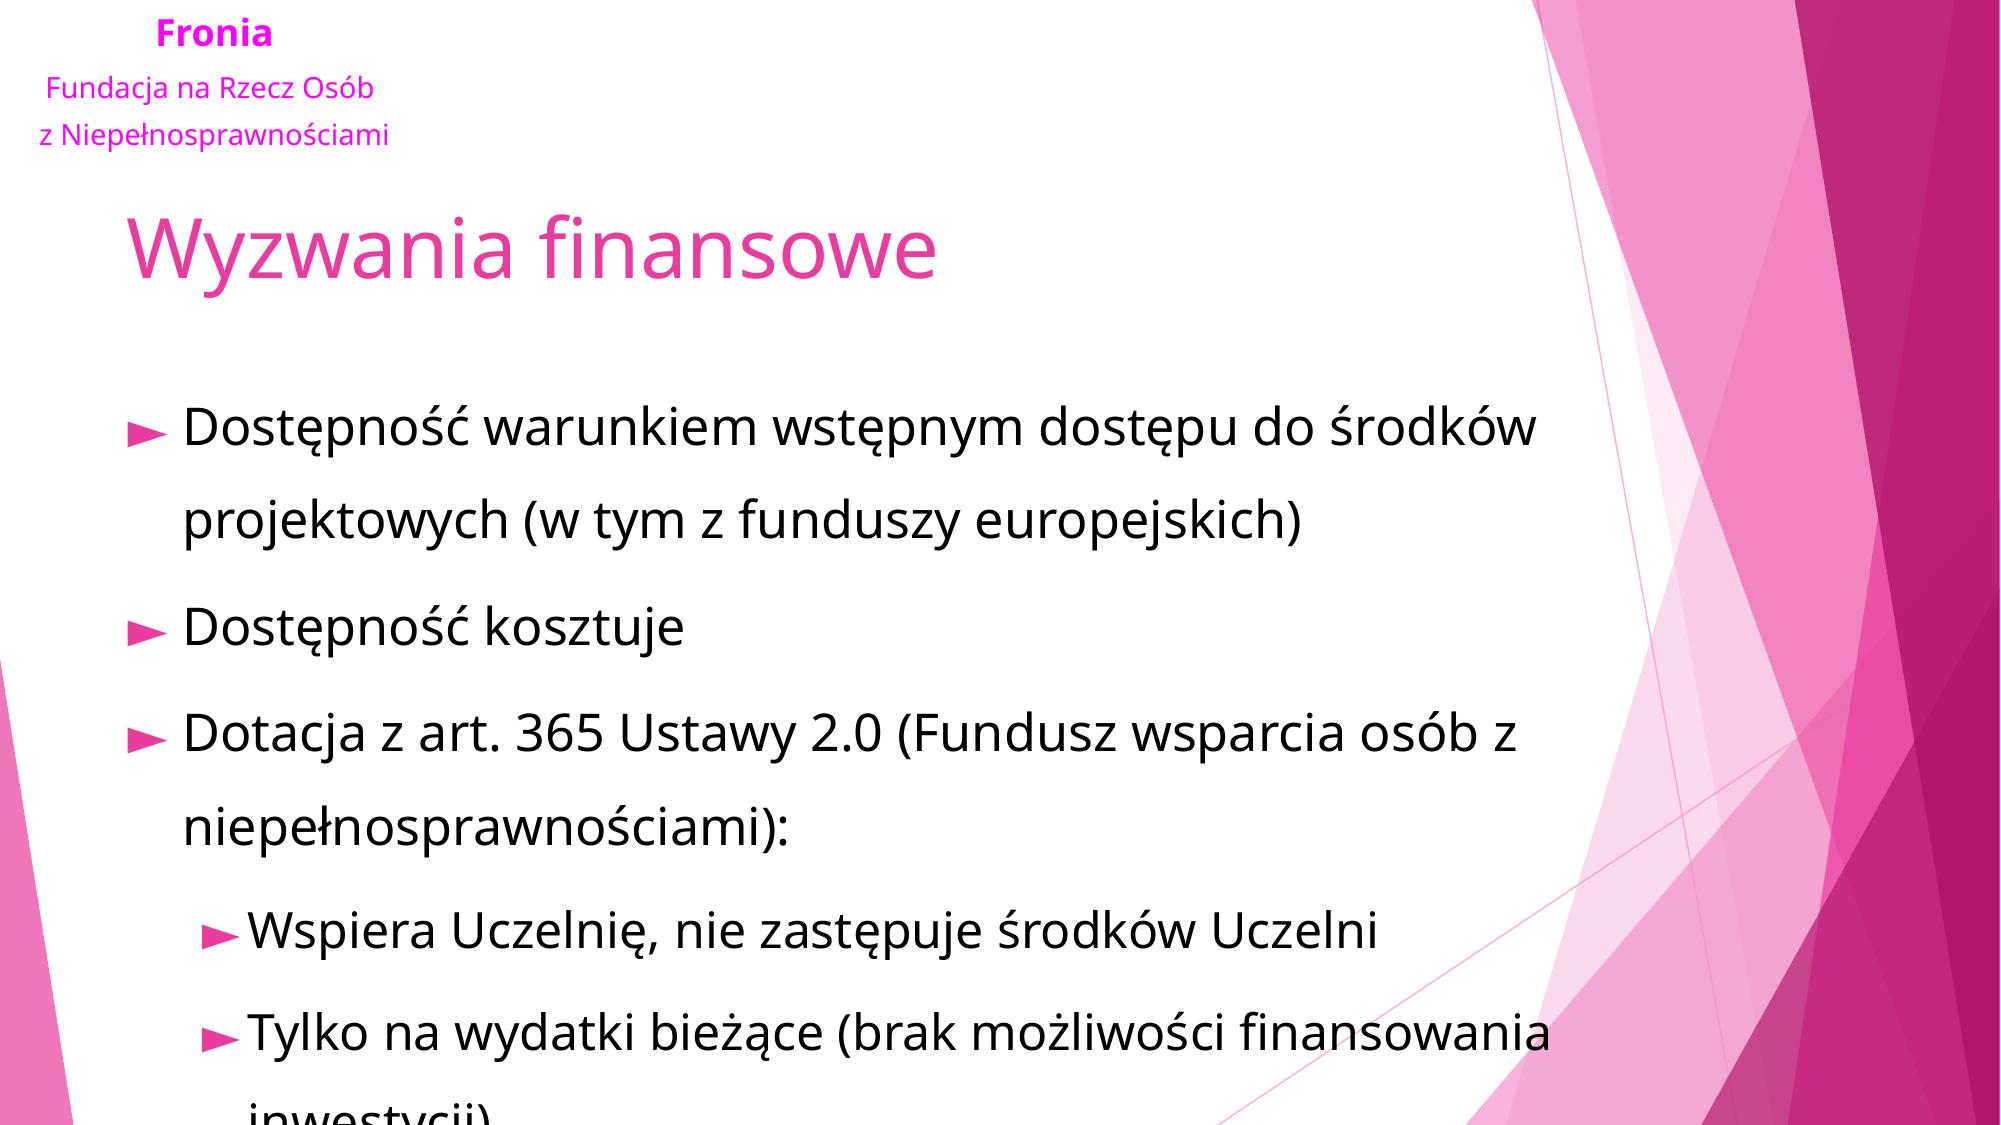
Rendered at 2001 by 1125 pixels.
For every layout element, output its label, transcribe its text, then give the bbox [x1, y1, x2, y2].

list Dostępność warunkiem wstępnym dostępu do środków projektowych (w tym z funduszy europejskich) Dostępność kosztuje Dotacja z art. 365 Ustawy 2.0 (Fundusz wsparcia osób z niepełnosprawnościami): Wspiera Uczelnię, nie zastępuje środków Uczelni Tylko na wydatki bieżące (brak możliwości finansowania inwestycji) [111, 354, 1668, 1125]
title Wyzwania finansowe [111, 136, 1522, 354]
